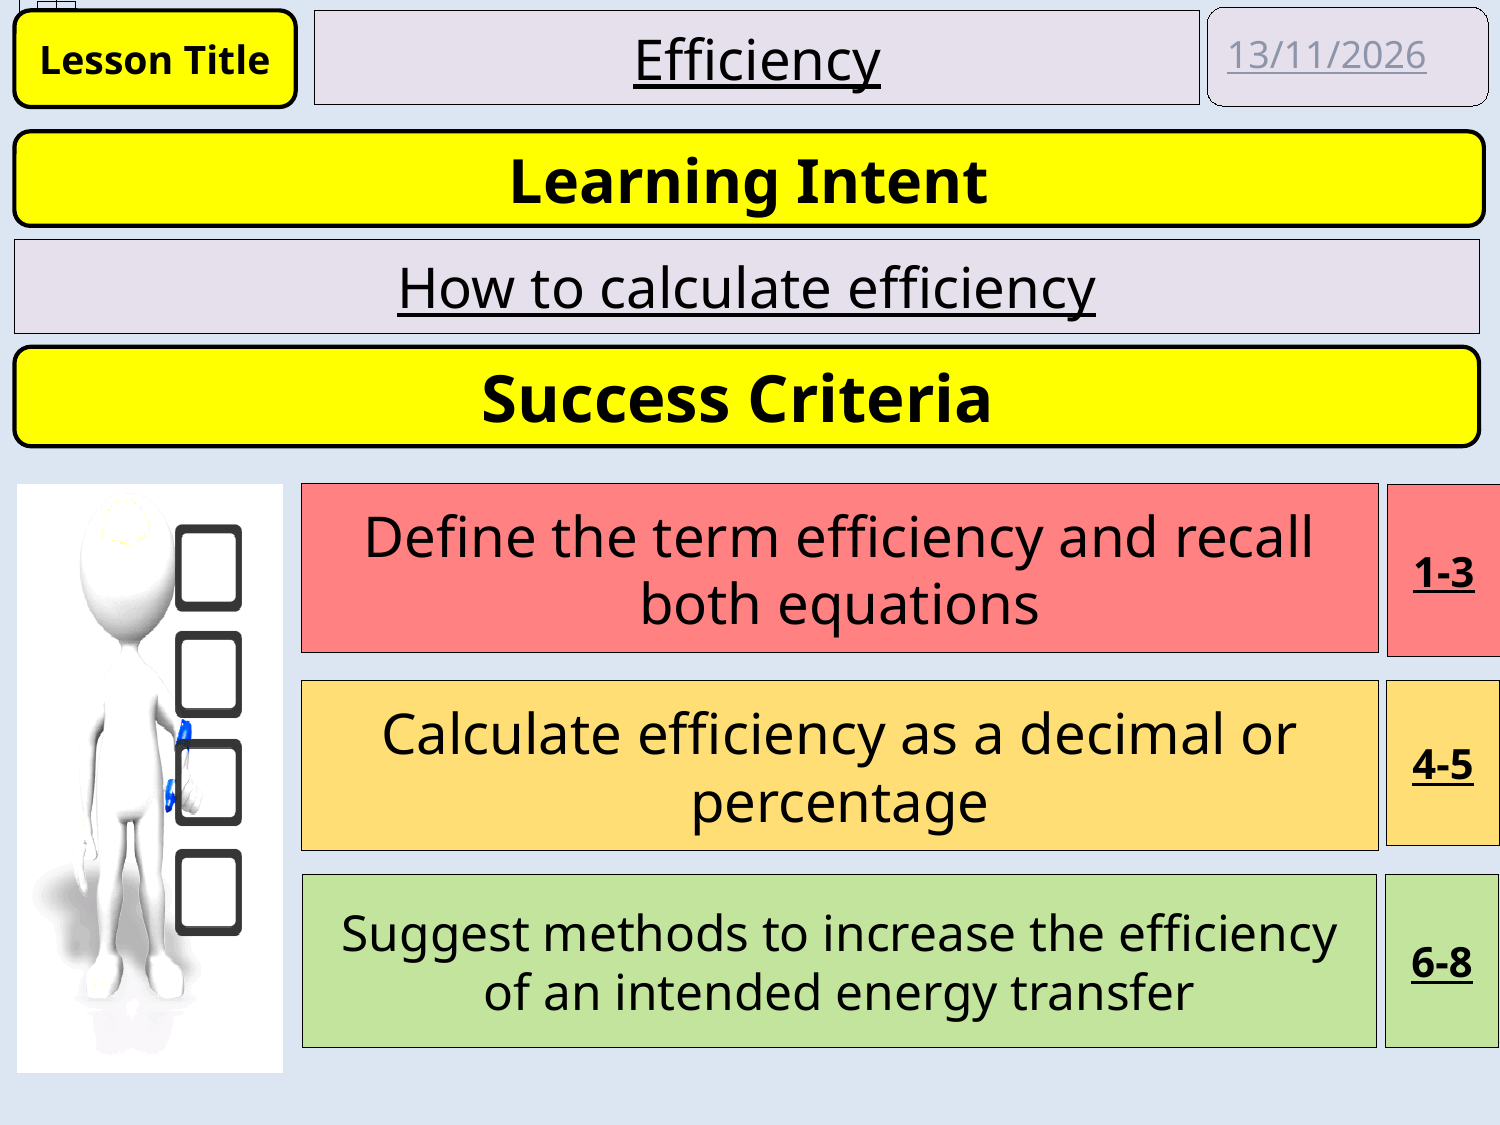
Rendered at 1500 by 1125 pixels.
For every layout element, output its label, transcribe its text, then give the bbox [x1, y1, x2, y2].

list 4-5 [1386, 680, 1500, 846]
list Suggest methods to increase the efficiency of an intended energy transfer [302, 874, 1377, 1048]
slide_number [1207, 7, 1489, 107]
picture [17, 484, 283, 1073]
list How to calculate efficiency [14, 239, 1480, 334]
list 6-8 [1385, 874, 1499, 1048]
list Efficiency [314, 10, 1200, 105]
list Define the term efficiency and recall both equations [301, 483, 1379, 653]
list 1-3 [1387, 484, 1500, 657]
list Calculate efficiency as a decimal or percentage [301, 680, 1379, 851]
